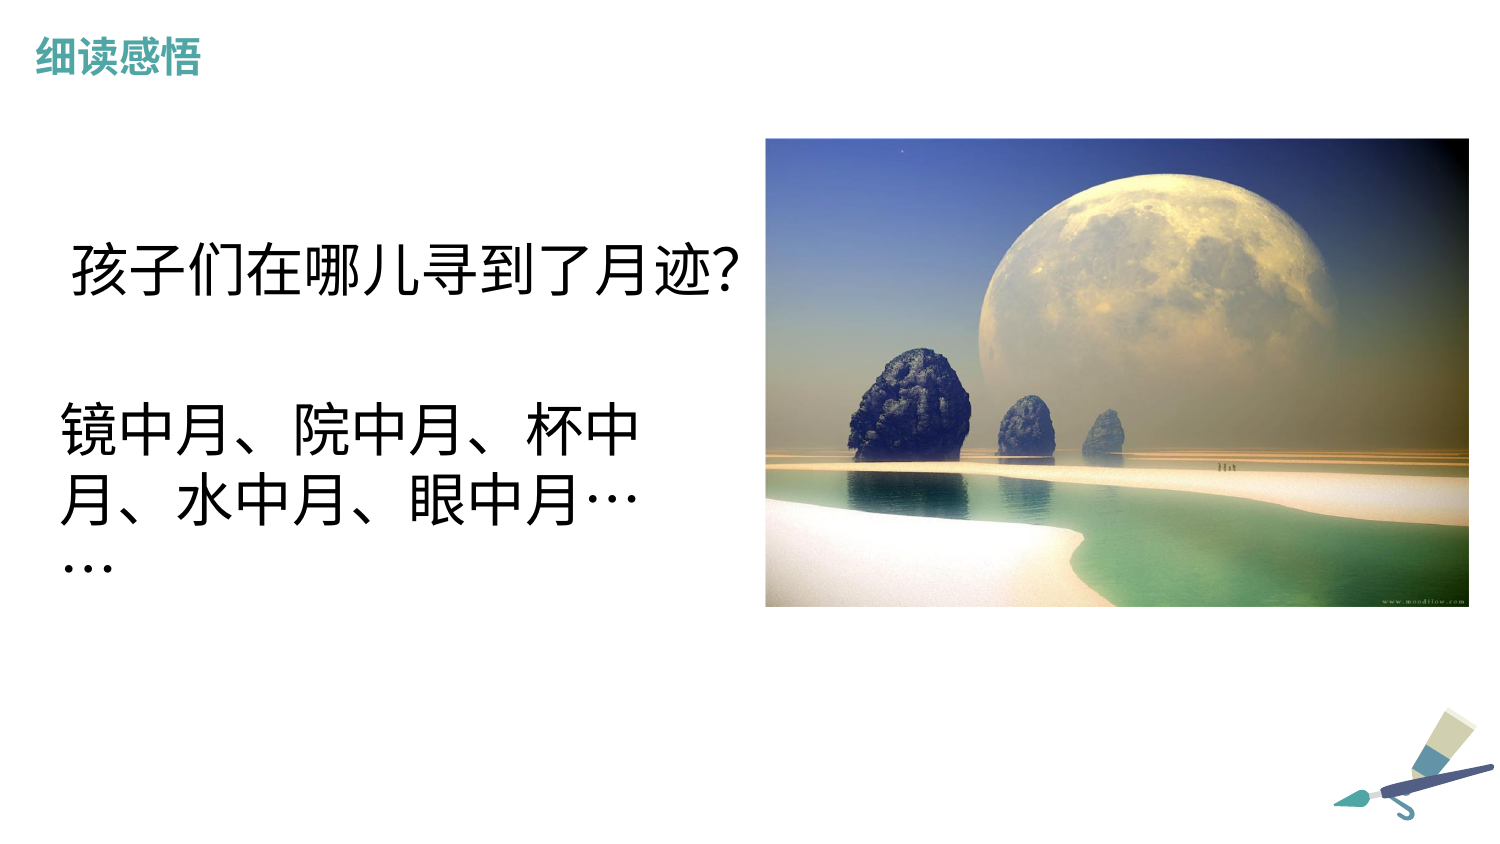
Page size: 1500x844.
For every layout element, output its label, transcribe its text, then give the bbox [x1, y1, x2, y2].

text_box 孩子们在哪儿寻到了月迹？ [55, 225, 765, 311]
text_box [1358, 708, 1481, 844]
text_box 细读感悟 [24, 25, 261, 87]
picture [765, 138, 1469, 607]
text_box 镜中月、院中月、杯中月、水中月、眼中月…… [44, 385, 689, 611]
